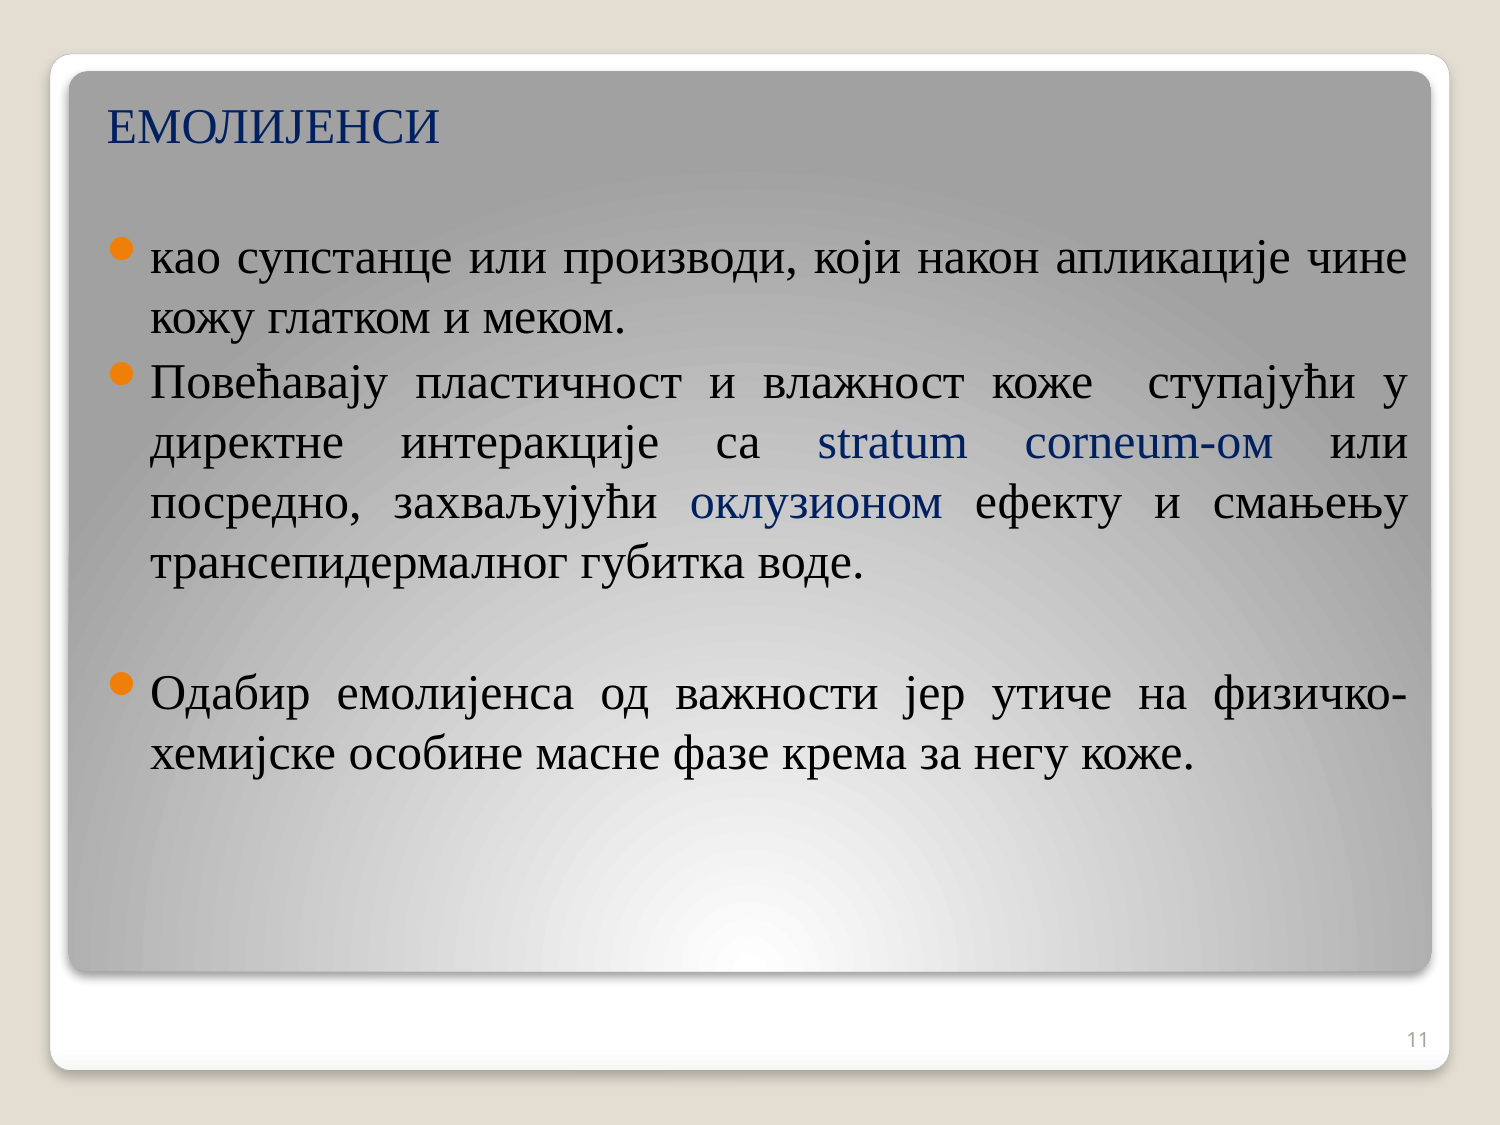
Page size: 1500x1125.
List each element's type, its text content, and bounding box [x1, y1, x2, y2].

list ЕМОЛИЈEНСИ као супстанце или производи, који након апликације чине кожу глатком и меком. Повећавају пластичност и влажност коже ступајући у директне интеракције са stratum corneum-oм или посредно, захваљујући оклузионом ефекту и смањењу трансепидермалног губитка воде. Одабир емолијенса од важности јер утиче на физичко-хемијске особине масне фазе крема за негу коже. [76, 78, 1424, 976]
slide_number 11 [1369, 1002, 1445, 1063]
